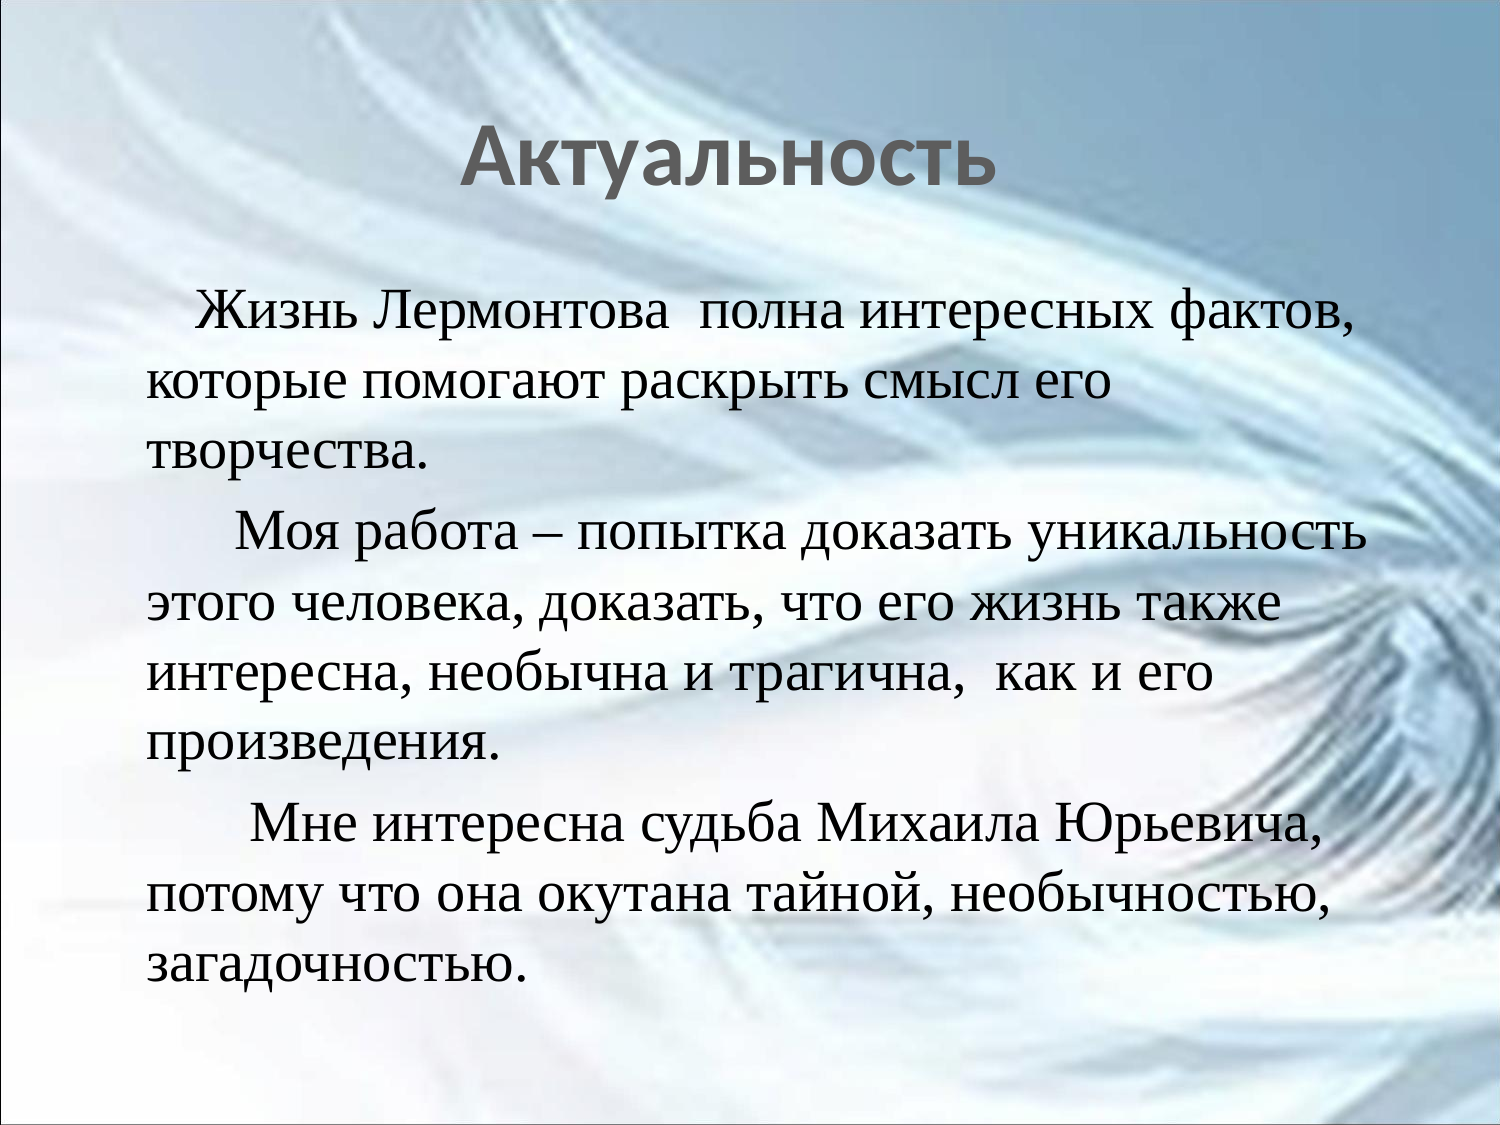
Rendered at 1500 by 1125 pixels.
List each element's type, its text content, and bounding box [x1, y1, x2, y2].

list Жизнь Лермонтова полна интересных фактов, которые помогают раскрыть смысл его творчества. Моя работа – попытка доказать уникальность этого человека, доказать, что его жизнь также интересна, необычна и трагична, как и его произведения. Мне интересна судьба Михаила Юрьевича, потому что она окутана тайной, необычностью, загадочностью. [74, 262, 1426, 1006]
title Актуальность [64, 54, 1416, 243]
picture [0, 0, 1500, 1125]
